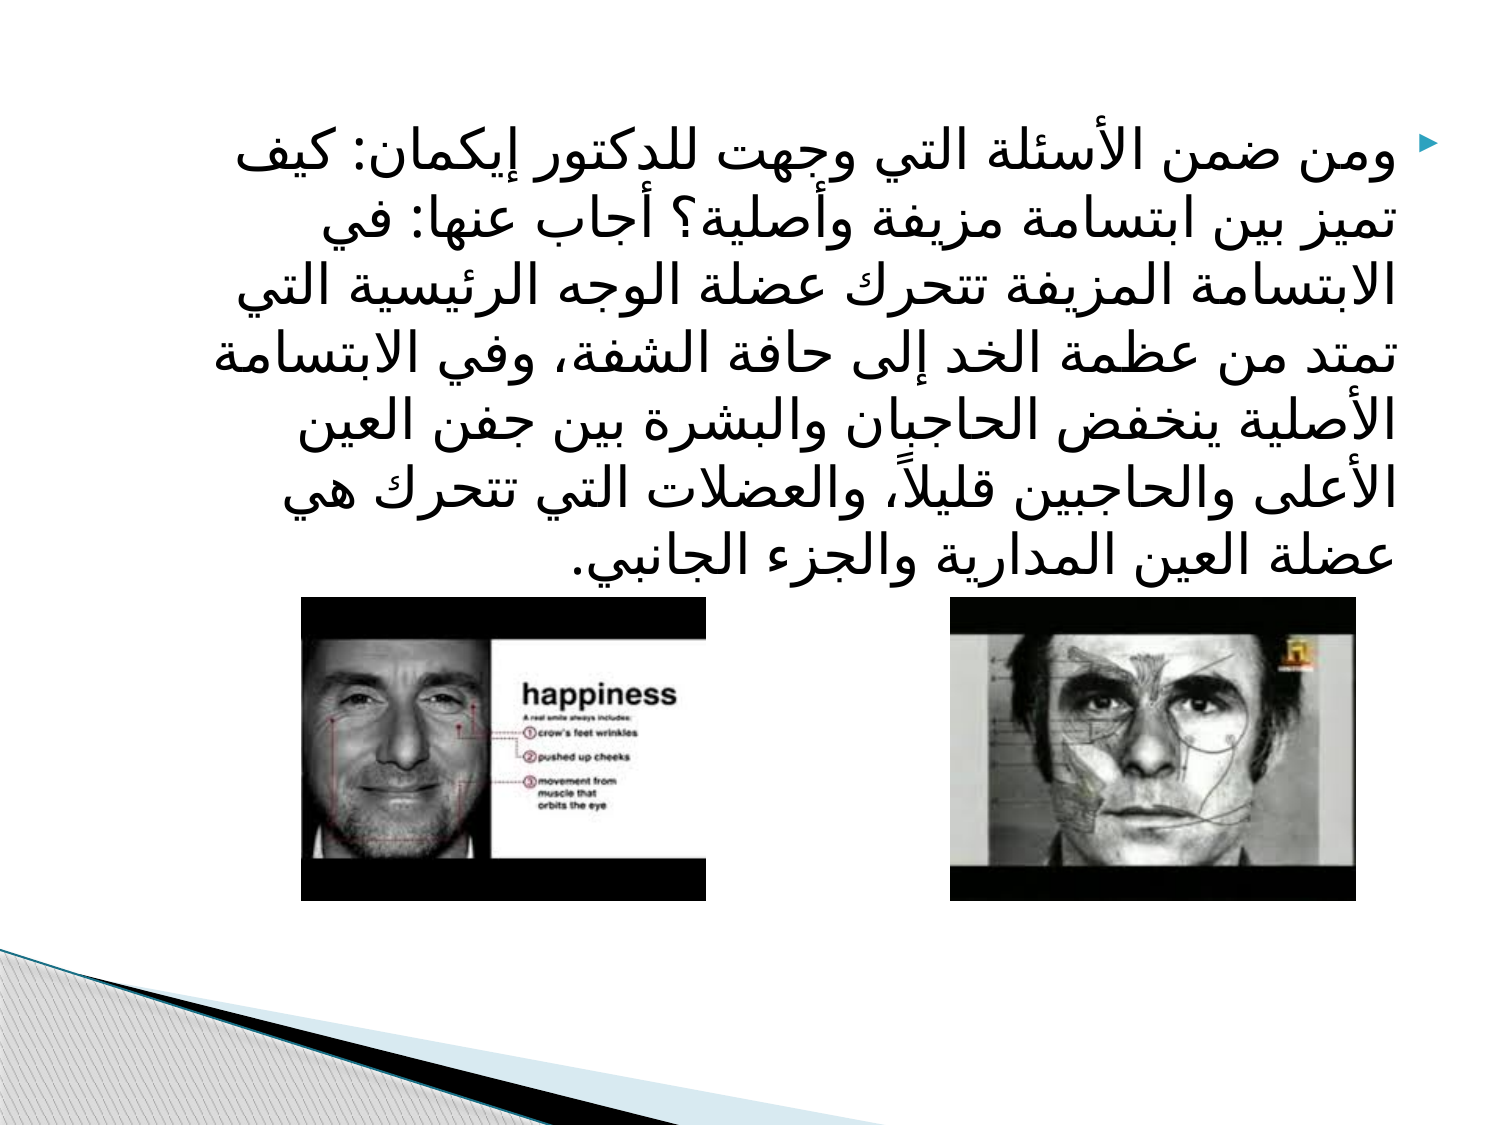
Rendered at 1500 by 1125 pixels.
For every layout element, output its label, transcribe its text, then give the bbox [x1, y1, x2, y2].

picture [300, 597, 707, 902]
picture [950, 597, 1356, 902]
list ومن ضمن الأسئلة التي وجهت للدكتور إيكمان: كيف تميز بين ابتسامة مزيفة وأصلية؟ أجاب عنها: في الابتسامة المزيفة تتحرك عضلة الوجه الرئيسية التي تمتد من عظمة الخد إلى حافة الشفة، وفي الابتسامة الأصلية ينخفض الحاجبان والبشرة بين جفن العين الأعلى والحاجبين قليلاً، والعضلات التي تتحرك هي عضلة العين المدارية والجزء الجانبي. [123, 105, 1474, 849]
